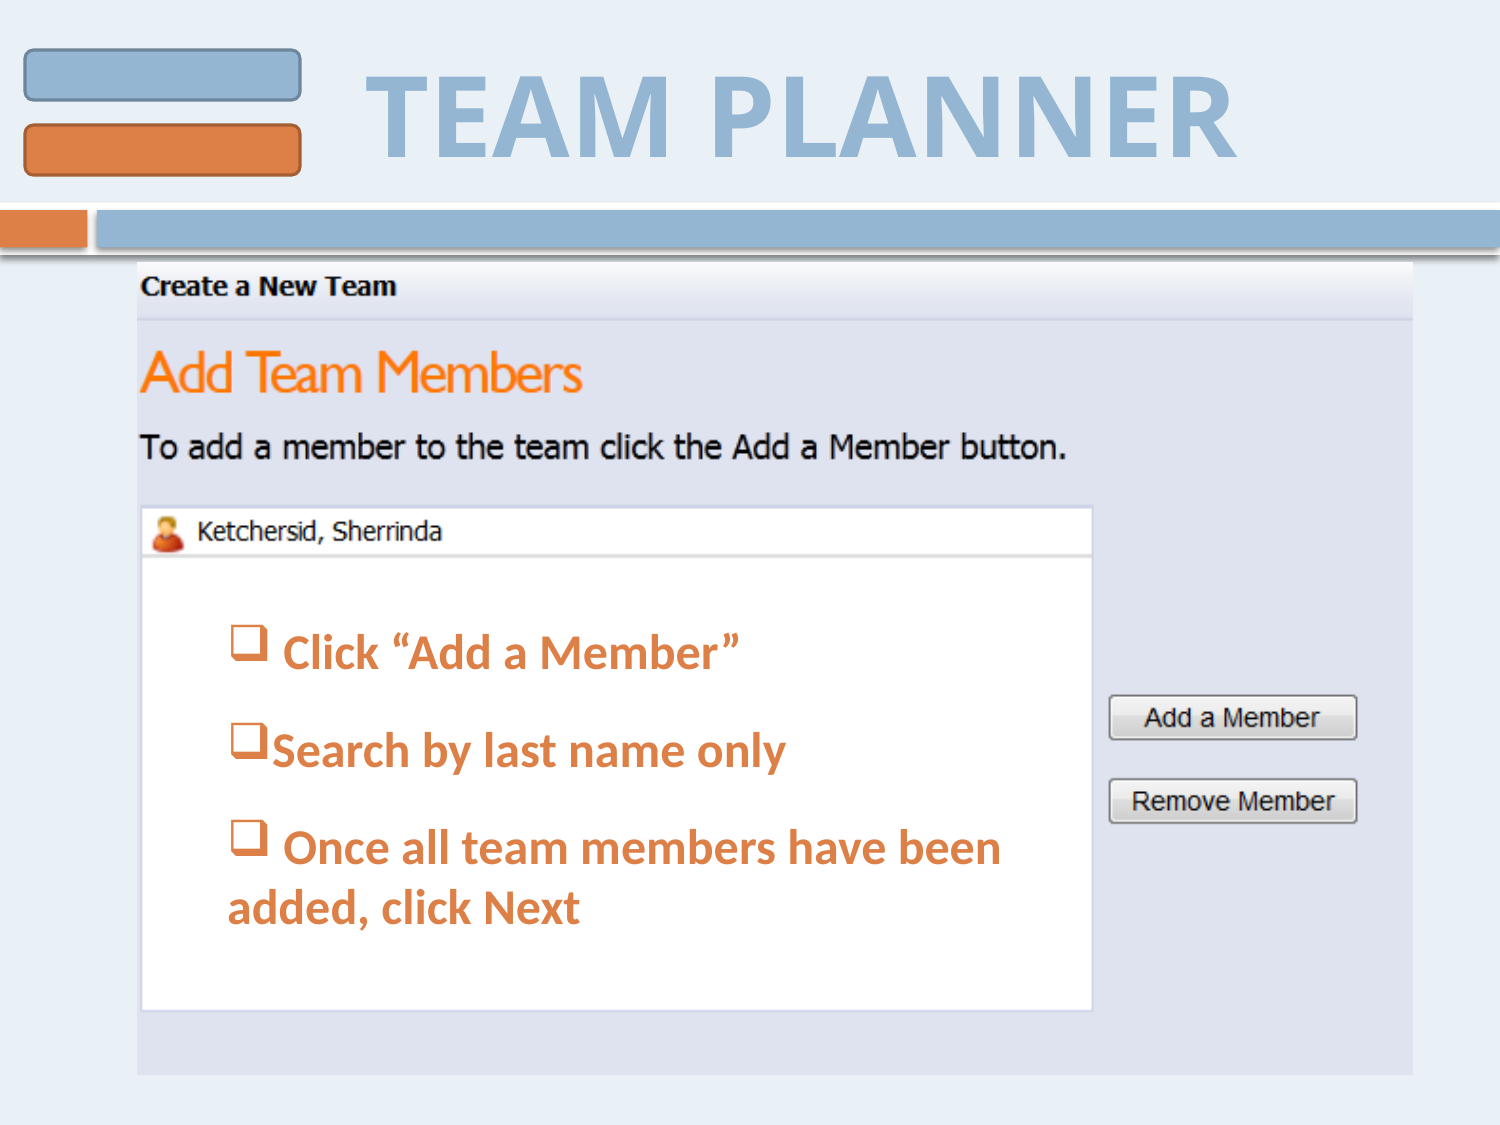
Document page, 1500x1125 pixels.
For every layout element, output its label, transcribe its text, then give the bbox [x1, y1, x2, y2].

text_box [23, 48, 302, 102]
picture [137, 262, 1413, 1075]
text_box [23, 123, 302, 177]
text_box TEAM PLANNER [350, 12, 1500, 213]
